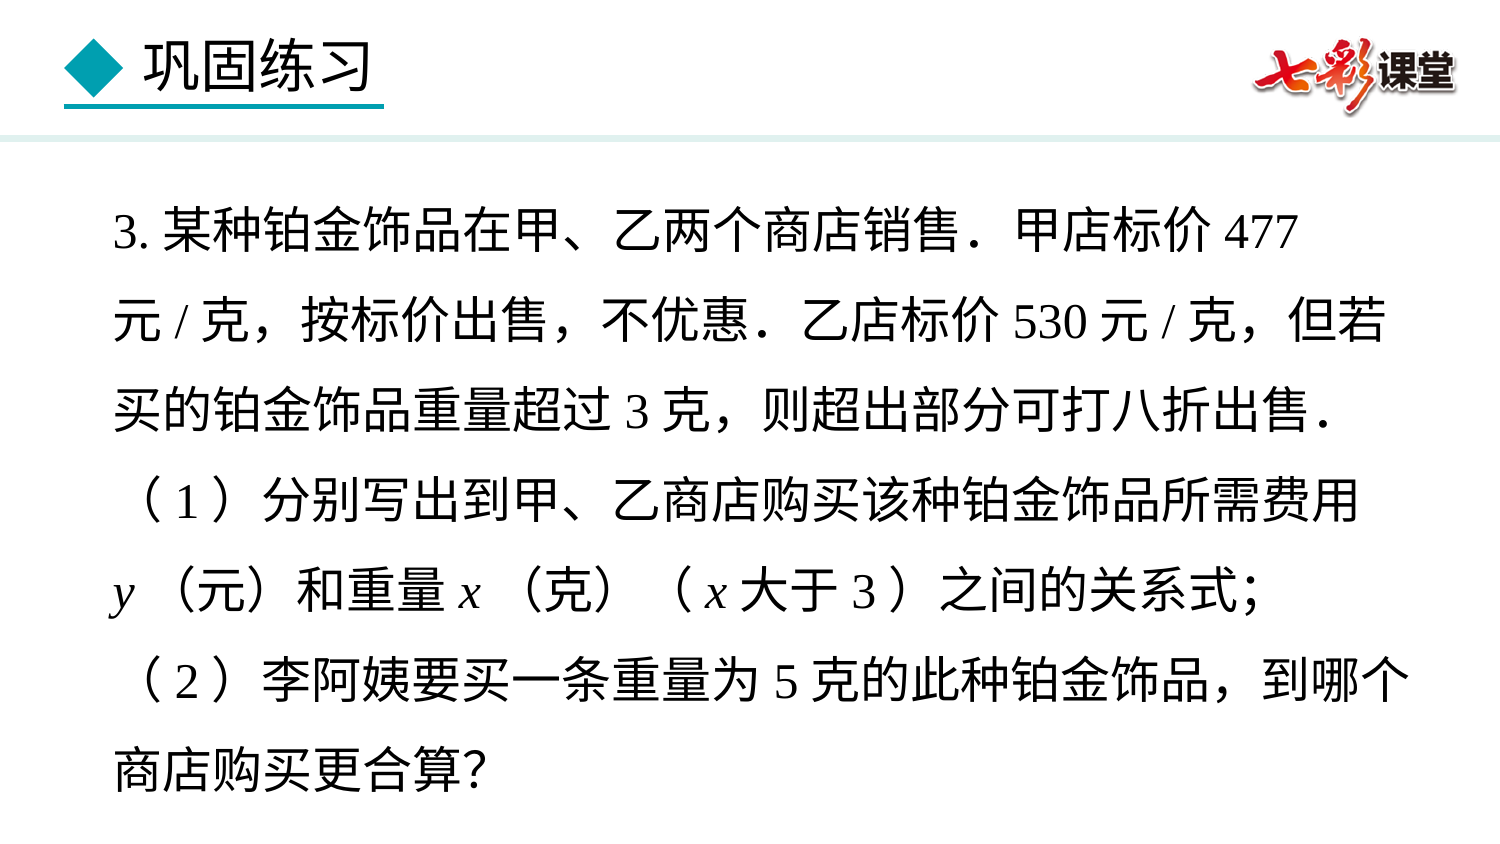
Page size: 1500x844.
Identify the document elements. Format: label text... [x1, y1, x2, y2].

picture [1249, 32, 1461, 118]
text_box 3.某种铂金饰品在甲、乙两个商店销售．甲店标价477元/克，按标价出售，不优惠．乙店标价530元/克，但若买的铂金饰品重量超过3克，则超出部分可打八折出售． （1）分别写出到甲、乙商店购买该种铂金饰品所需费用y（元）和重量x（克）（x大于3）之间的关系式； （2）李阿姨要买一条重量为5克的此种铂金饰品，到哪个商店购买更合算？ [97, 161, 1448, 807]
